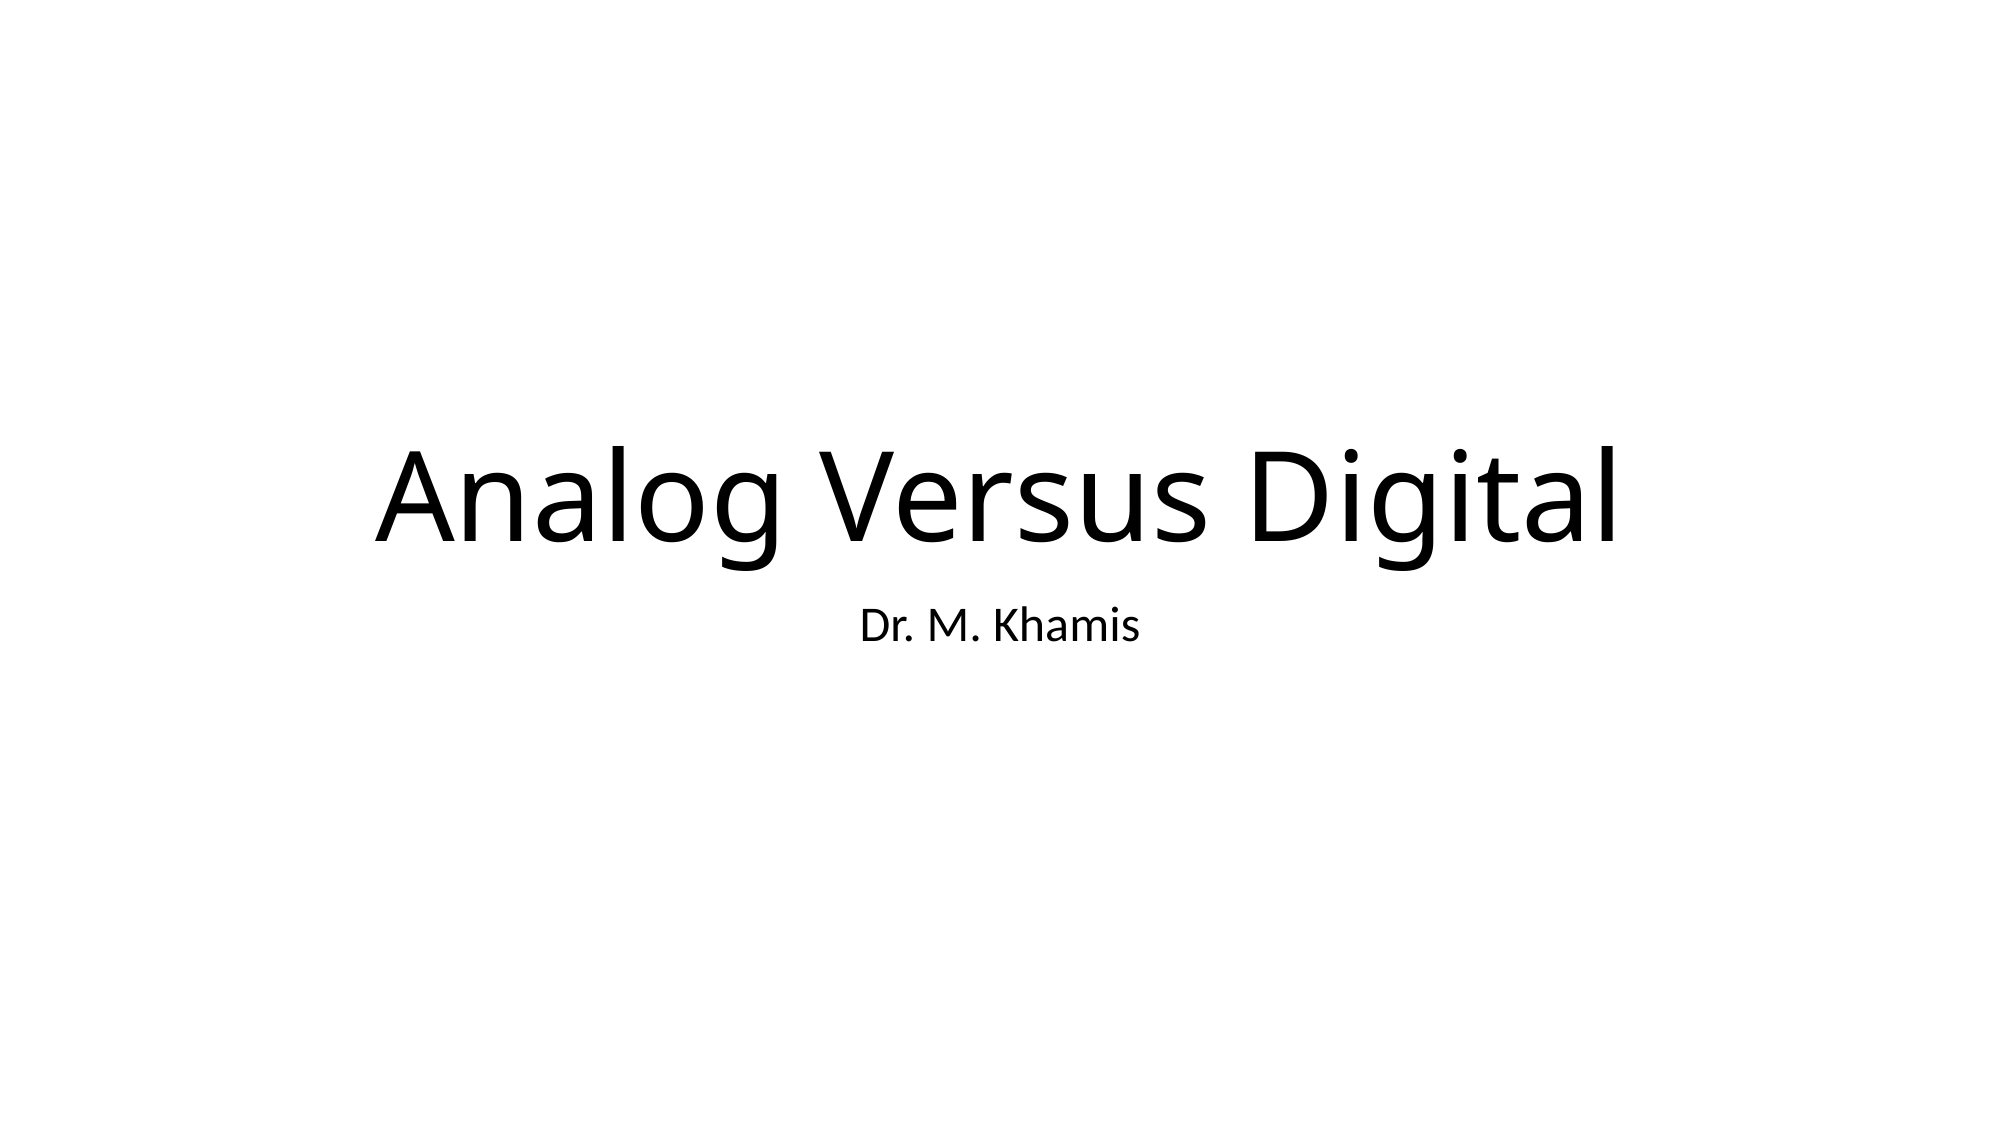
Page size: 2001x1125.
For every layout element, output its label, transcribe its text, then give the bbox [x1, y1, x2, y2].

title Analog Versus Digital [249, 375, 1750, 576]
subtitle Dr. M. Khamis [249, 590, 1750, 863]
